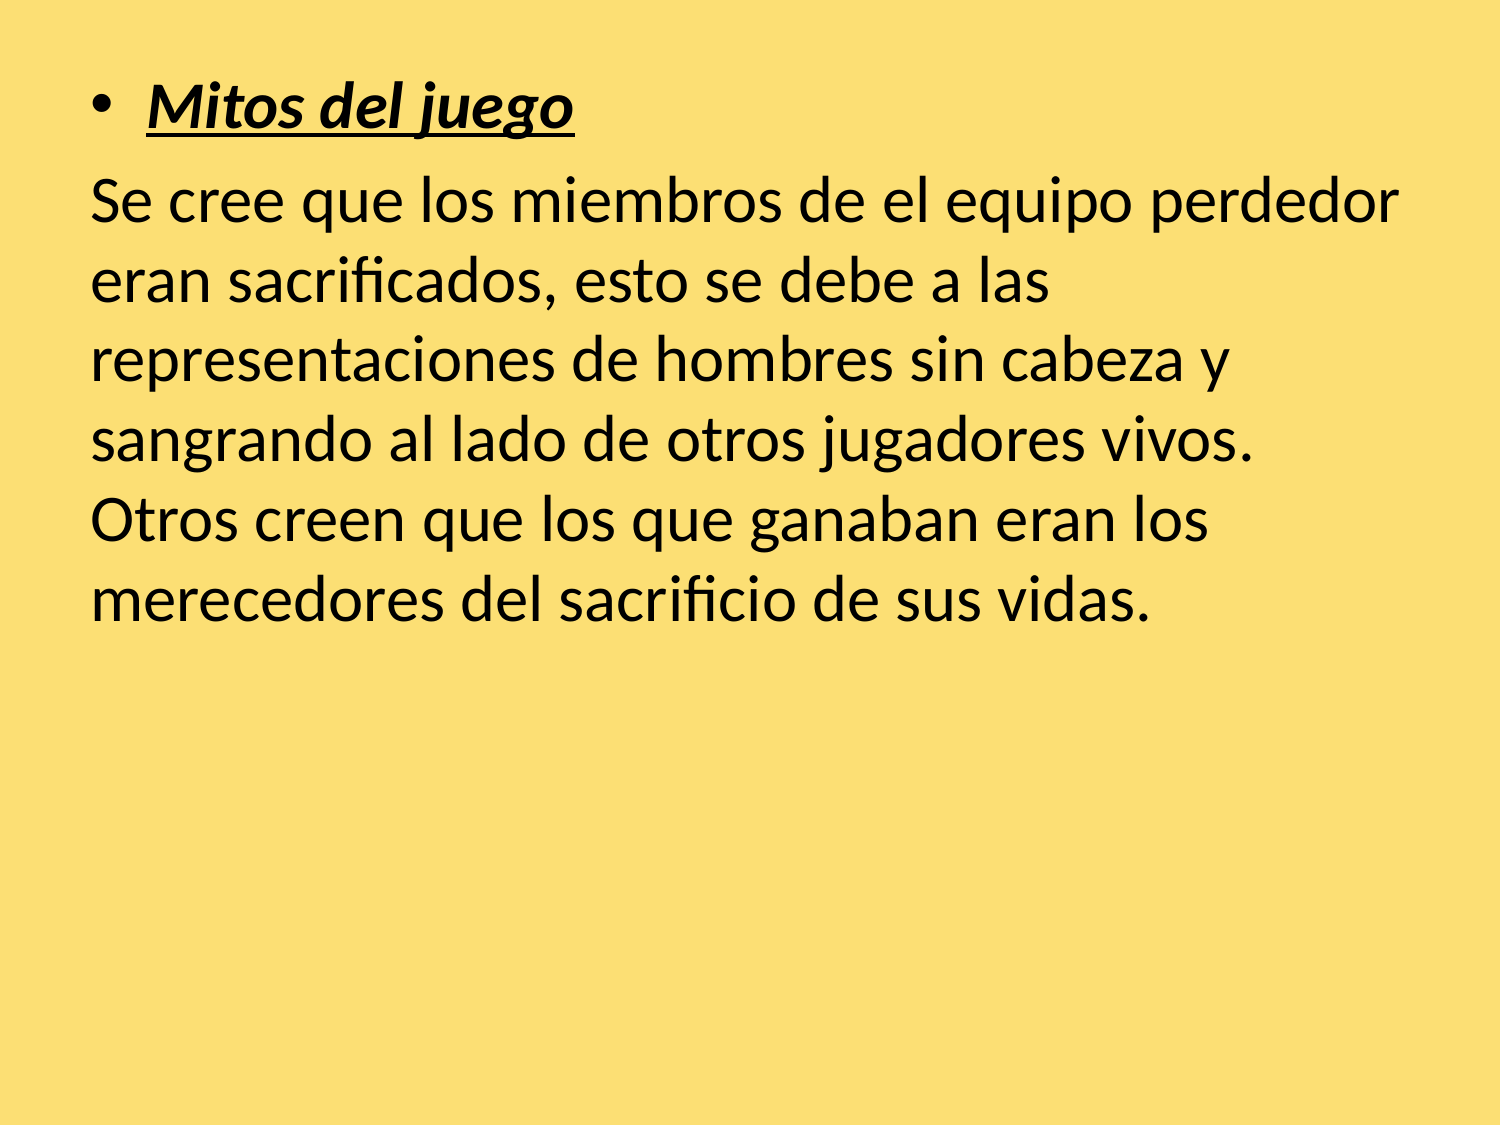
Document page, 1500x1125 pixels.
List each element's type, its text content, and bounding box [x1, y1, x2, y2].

list Mitos del juego Se cree que los miembros de el equipo perdedor eran sacrificados, esto se debe a las representaciones de hombres sin cabeza y sangrando al lado de otros jugadores vivos. Otros creen que los que ganaban eran los merecedores del sacrificio de sus vidas. [75, 54, 1425, 1005]
